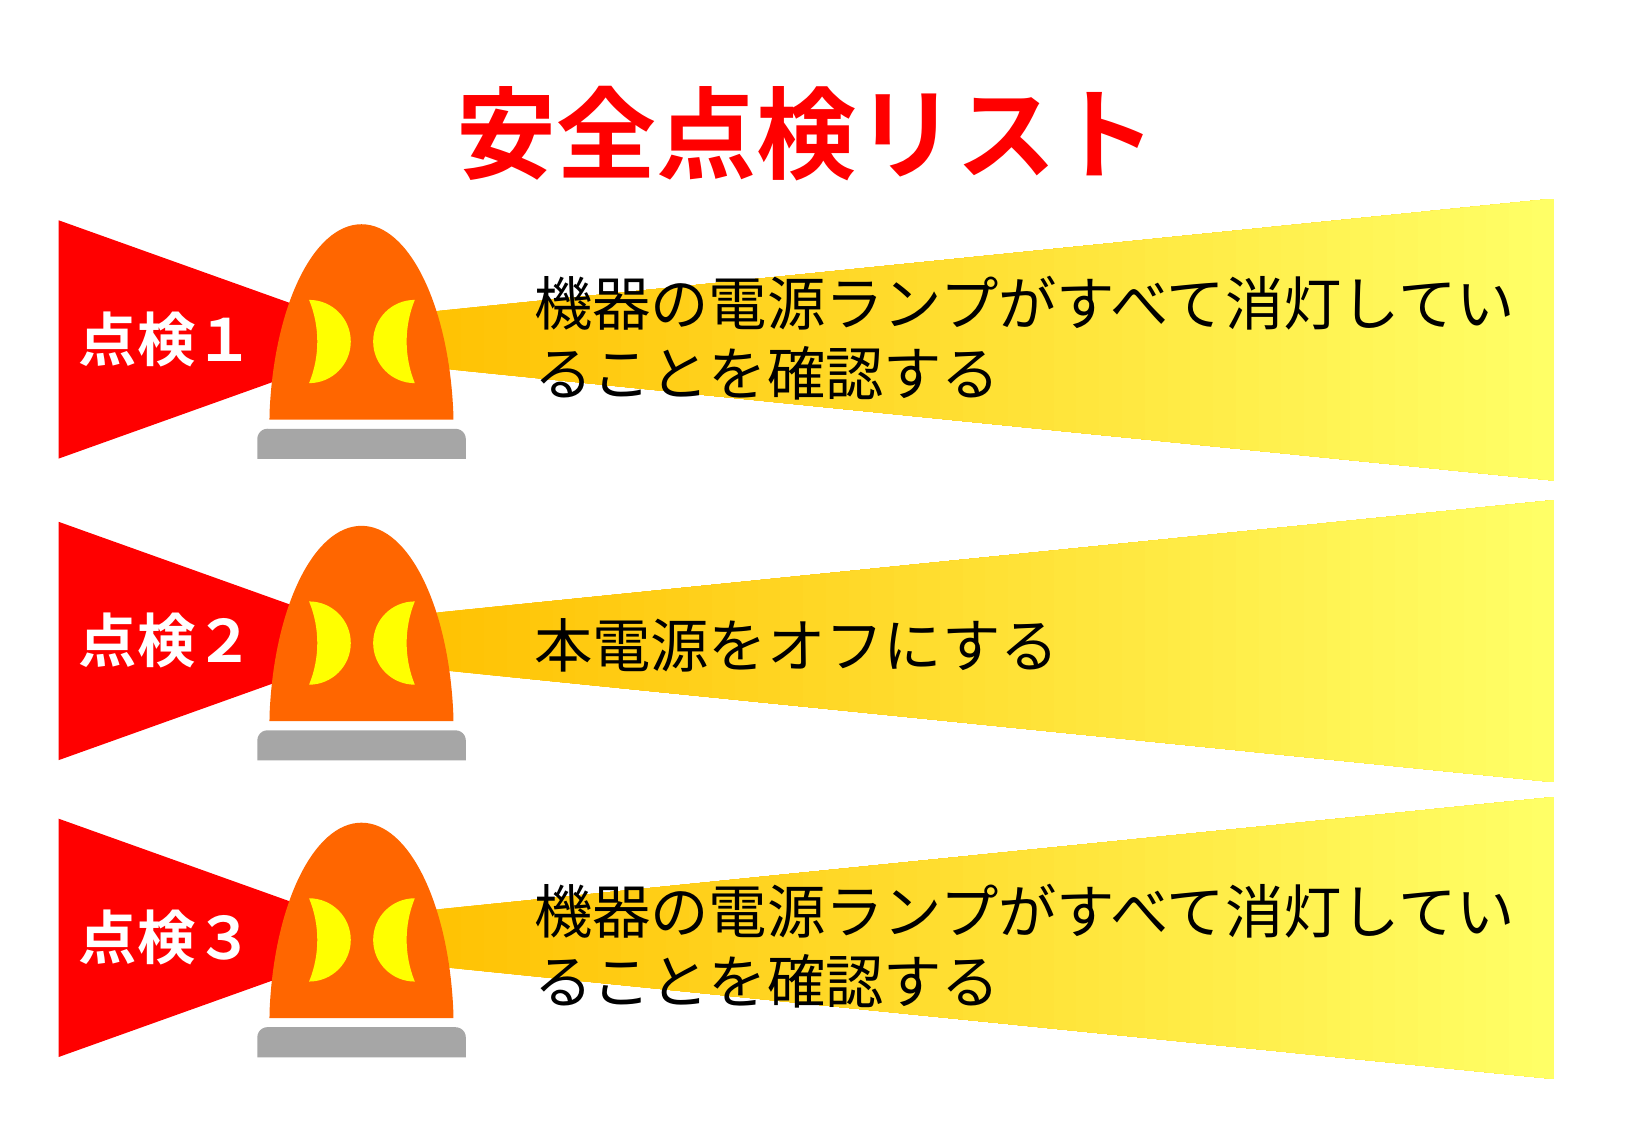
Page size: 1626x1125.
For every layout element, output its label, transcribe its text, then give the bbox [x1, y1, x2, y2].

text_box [257, 822, 466, 1058]
text_box [541, 498, 1556, 784]
text_box 機器の電源ランプがすべて消灯していることを確認する [519, 867, 1543, 1023]
text_box 安全点検リスト [58, 64, 1555, 199]
text_box [466, 603, 519, 679]
text_box [466, 900, 519, 976]
text_box 点検３ [64, 894, 257, 979]
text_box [257, 525, 466, 761]
text_box [57, 218, 257, 461]
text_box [257, 224, 466, 459]
text_box [57, 817, 257, 1059]
text_box 機器の電源ランプがすべて消灯していることを確認する [519, 260, 1543, 415]
text_box [892, 197, 1556, 482]
text_box 点検１ [64, 295, 257, 381]
text_box 本電源をオフにする [519, 601, 1543, 687]
text_box [848, 795, 1556, 1081]
text_box [57, 520, 257, 762]
text_box 点検２ [64, 597, 257, 682]
text_box [466, 301, 519, 378]
